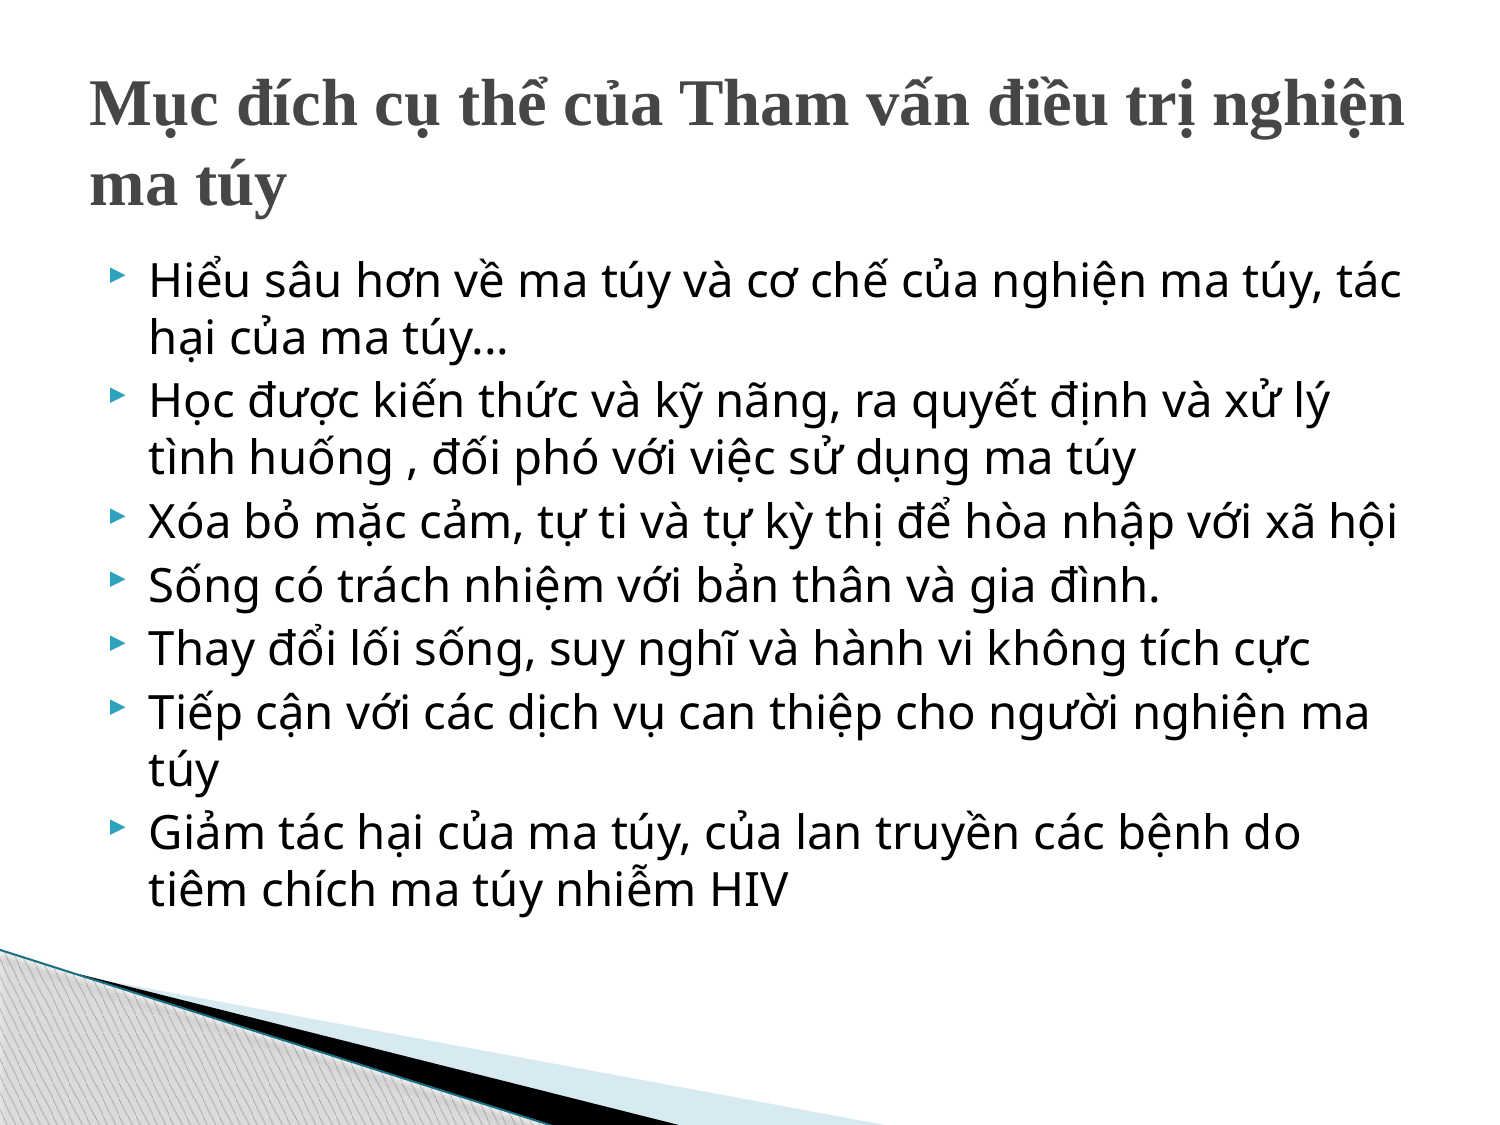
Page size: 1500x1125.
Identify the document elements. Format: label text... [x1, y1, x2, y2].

title Mục đích cụ thể của Tham vấn điều trị nghiện ma túy [75, 45, 1425, 233]
list Hiểu sâu hơn về ma túy và cơ chế của nghiện ma túy, tác hại của ma túy... Học được kiến thức và kỹ nãng, ra quyết định và xử lý tình huống , đối phó với việc sử dụng ma túy Xóa bỏ mặc cảm, tự ti và tự kỳ thị để hòa nhập với xã hội Sống có trách nhiệm với bản thân và gia đình. Thay đổi lối sống, suy nghĩ và hành vi không tích cực Tiếp cận với các dịch vụ can thiệp cho người nghiện ma túy Giảm tác hại của ma túy, của lan truyền các bệnh do tiêm chích ma túy nhiễm HIV [75, 243, 1425, 986]
